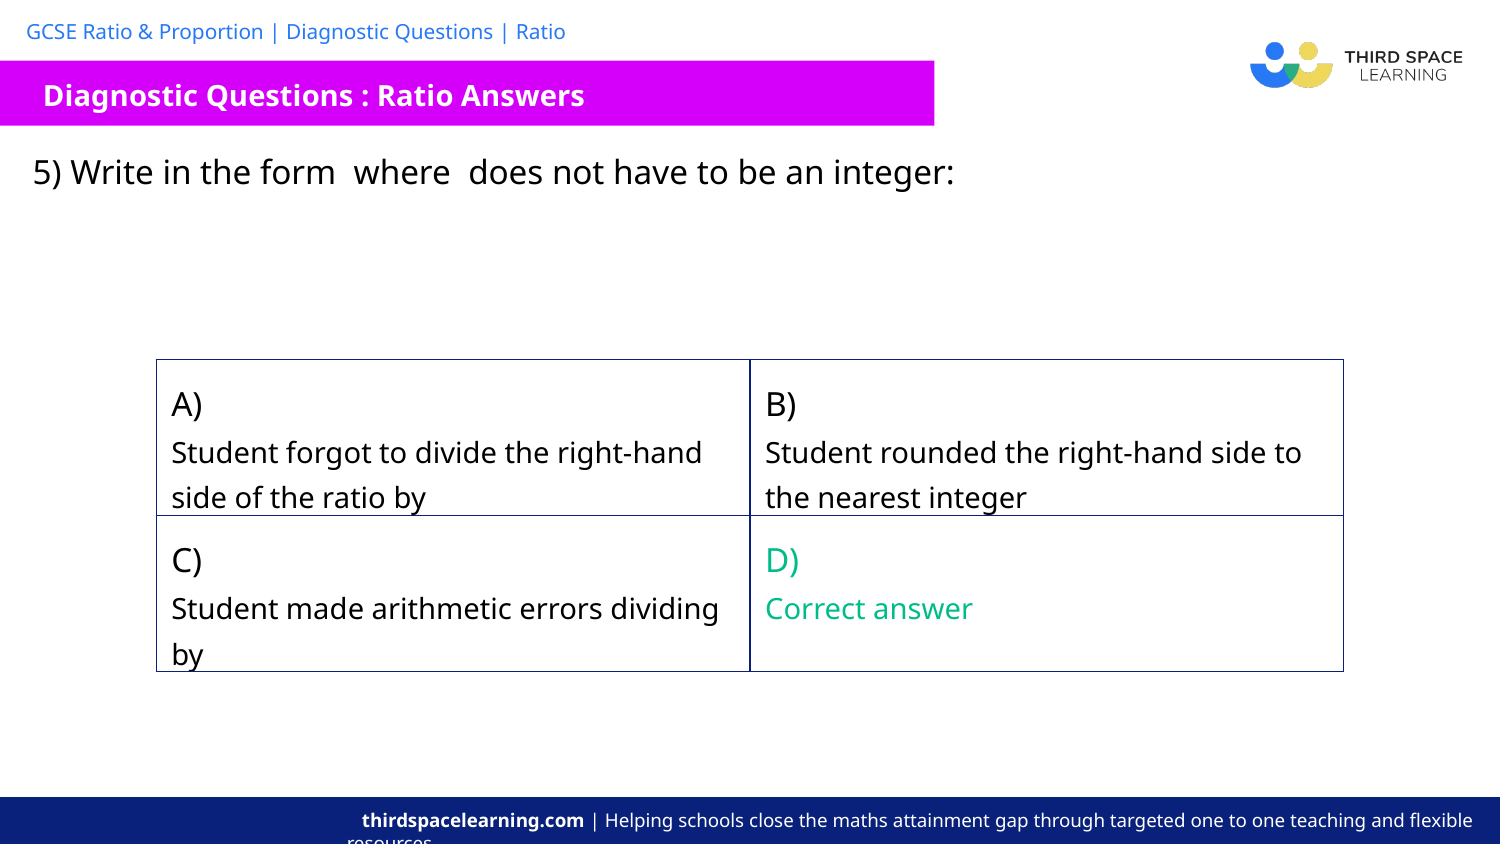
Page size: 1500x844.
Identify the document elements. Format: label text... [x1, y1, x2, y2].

text_box Diagnostic Questions : Ratio Answers [27, 61, 778, 127]
picture [1250, 33, 1465, 99]
